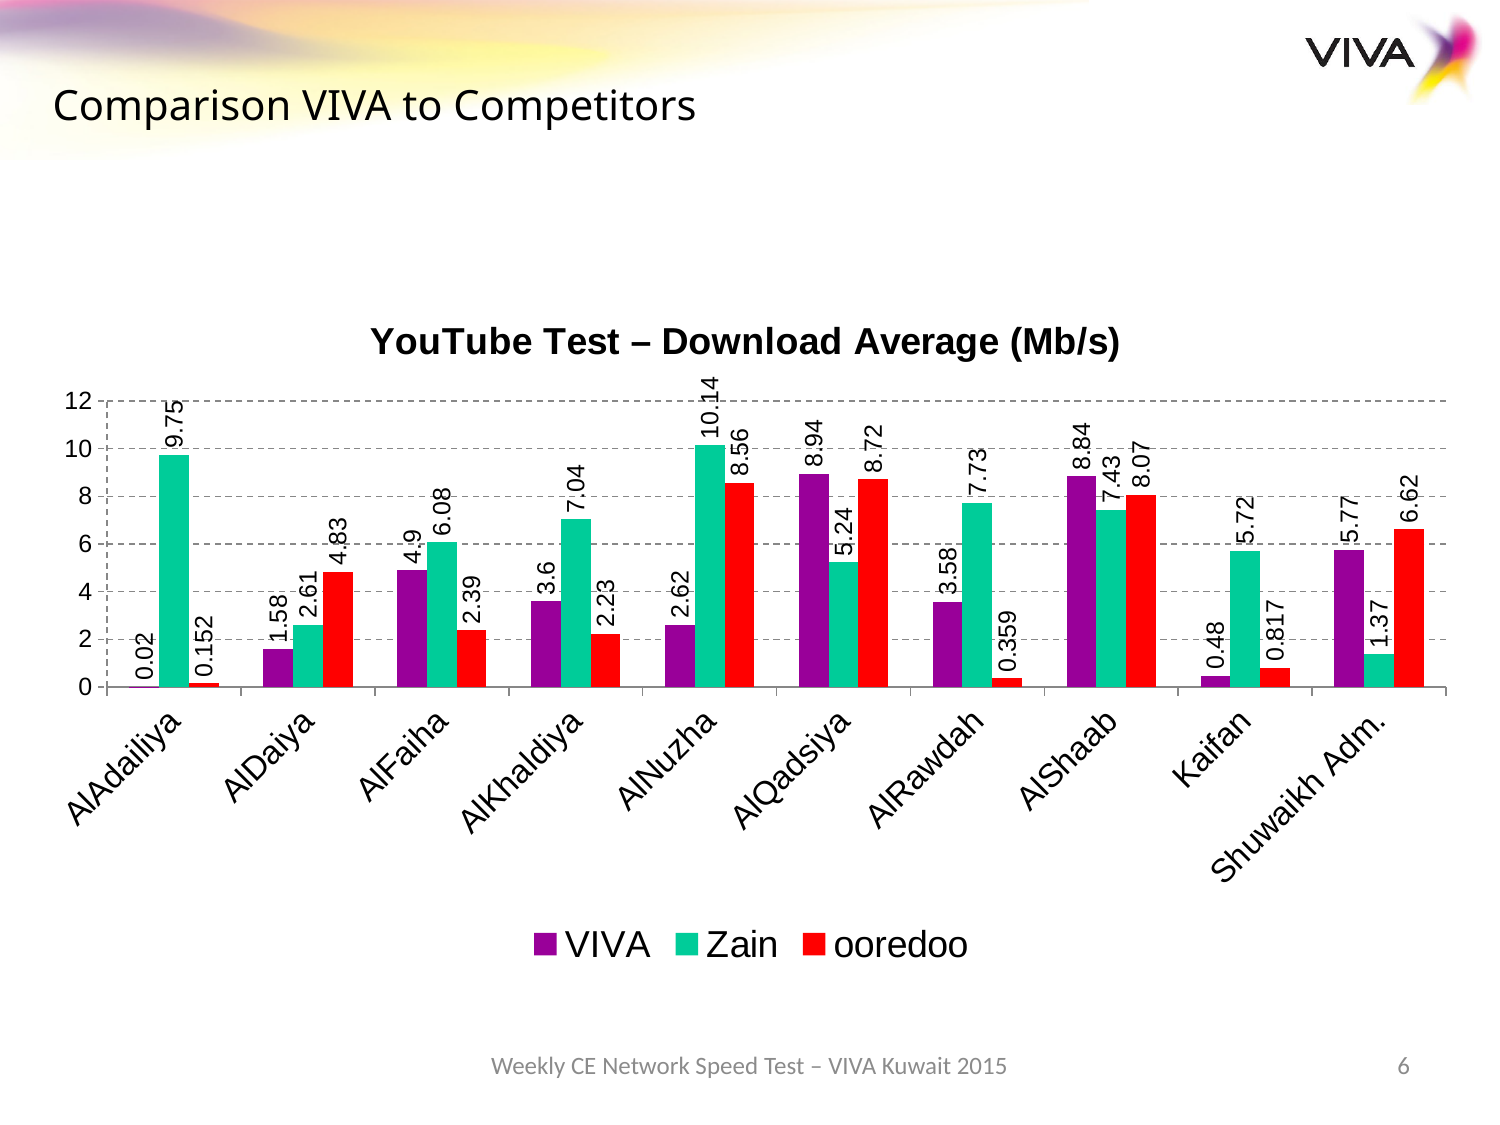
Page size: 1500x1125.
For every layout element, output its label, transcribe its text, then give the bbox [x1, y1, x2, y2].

text_box 6 [1074, 1042, 1425, 1103]
picture [1300, 12, 1485, 105]
text_box Weekly CE Network Speed Test – VIVA Kuwait 2015 [205, 1042, 1074, 1103]
picture [0, 0, 1089, 160]
chart [27, 287, 1476, 974]
text_box Comparison VIVA to Competitors [37, 24, 1278, 184]
